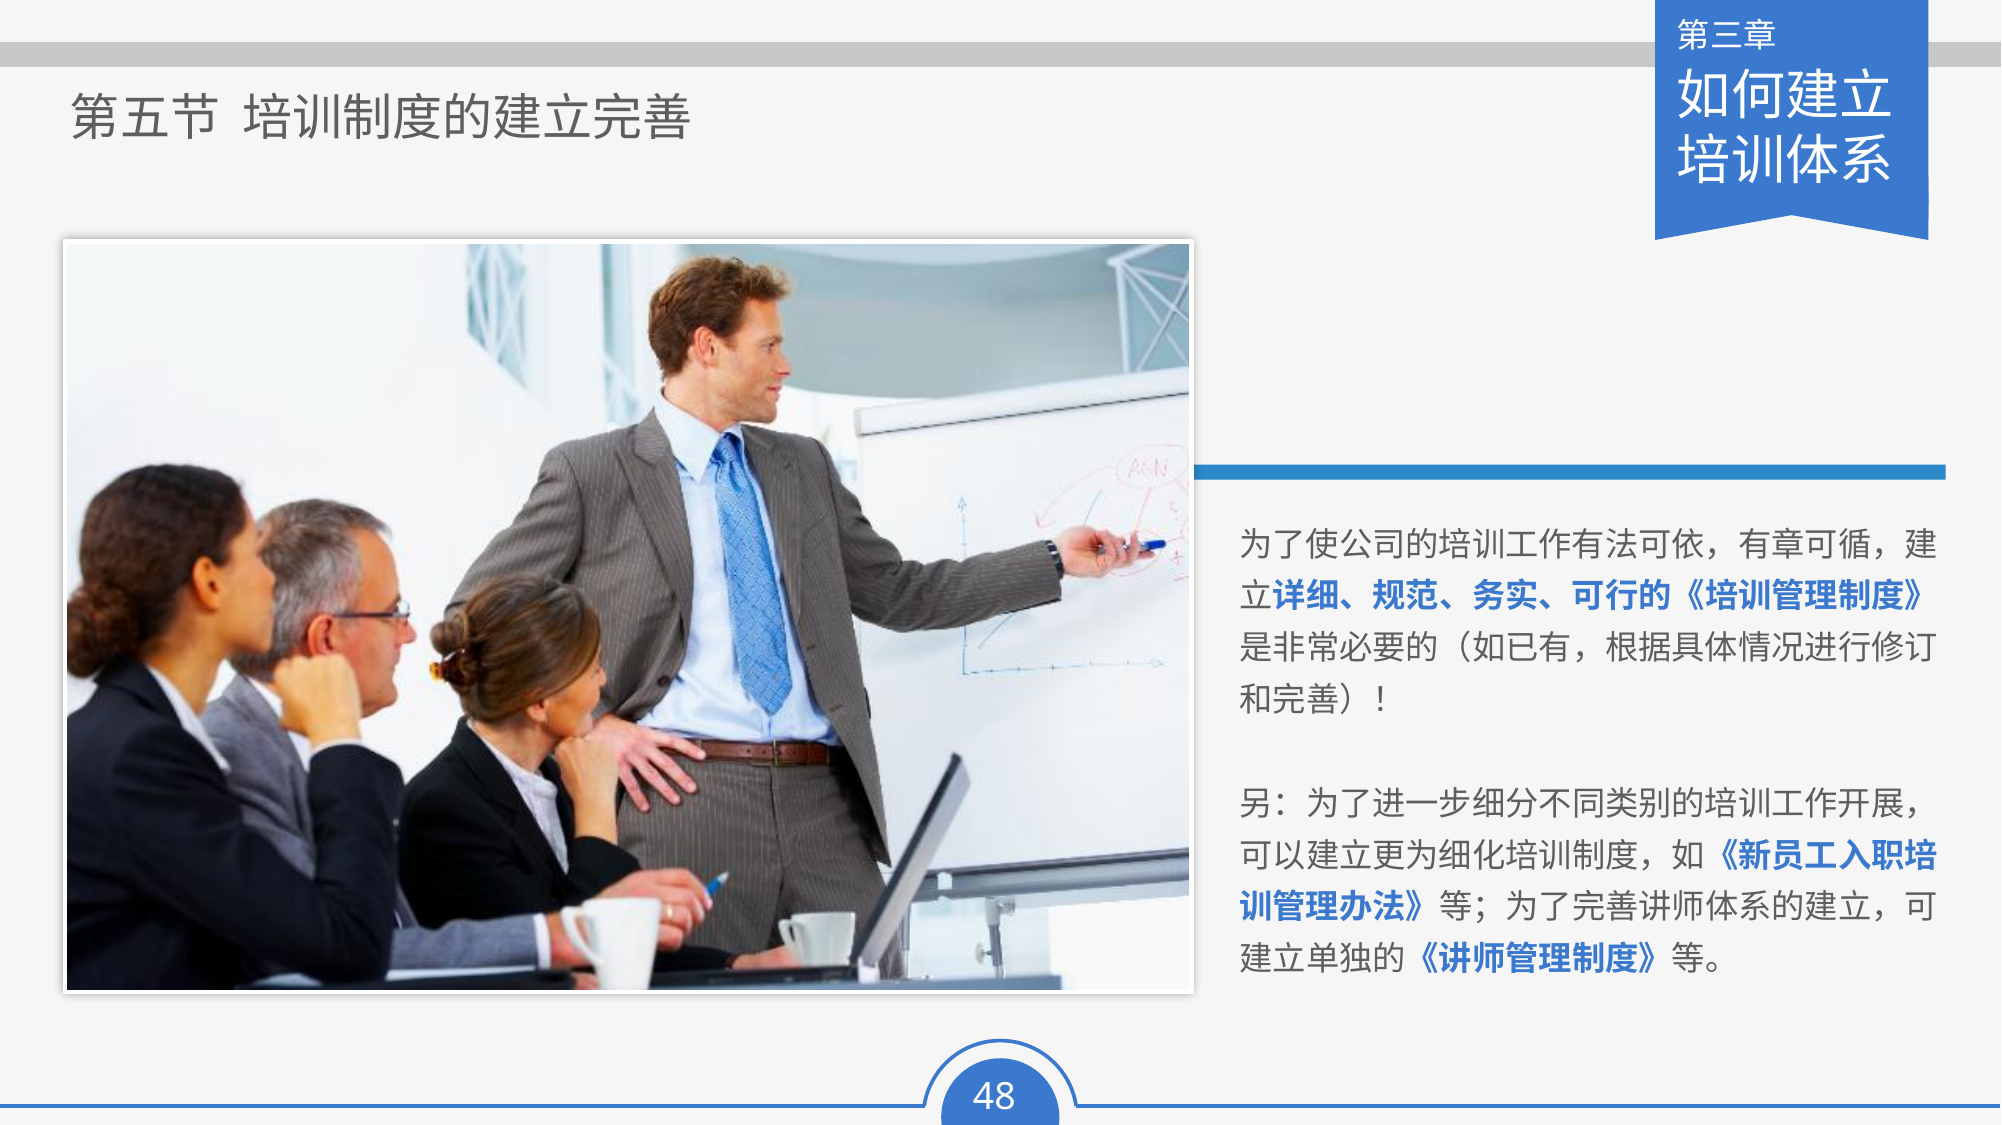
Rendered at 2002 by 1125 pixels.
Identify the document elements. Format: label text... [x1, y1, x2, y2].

picture [66, 243, 1190, 990]
text_box 为了使公司的培训工作有法可依，有章可循，建立详细、规范、务实、可行的《培训管理制度》是非常必要的（如已有，根据具体情况进行修订和完善）！ 另：为了进一步细分不同类别的培训工作开展，可以建立更为细化培训制度，如《新员工入职培训管理办法》等；为了完善讲师体系的建立，可建立单独的《讲师管理制度》等。 [1224, 503, 1958, 985]
text_box 第五节 培训制度的建立完善 [55, 78, 871, 153]
text_box [1200, 462, 1948, 482]
